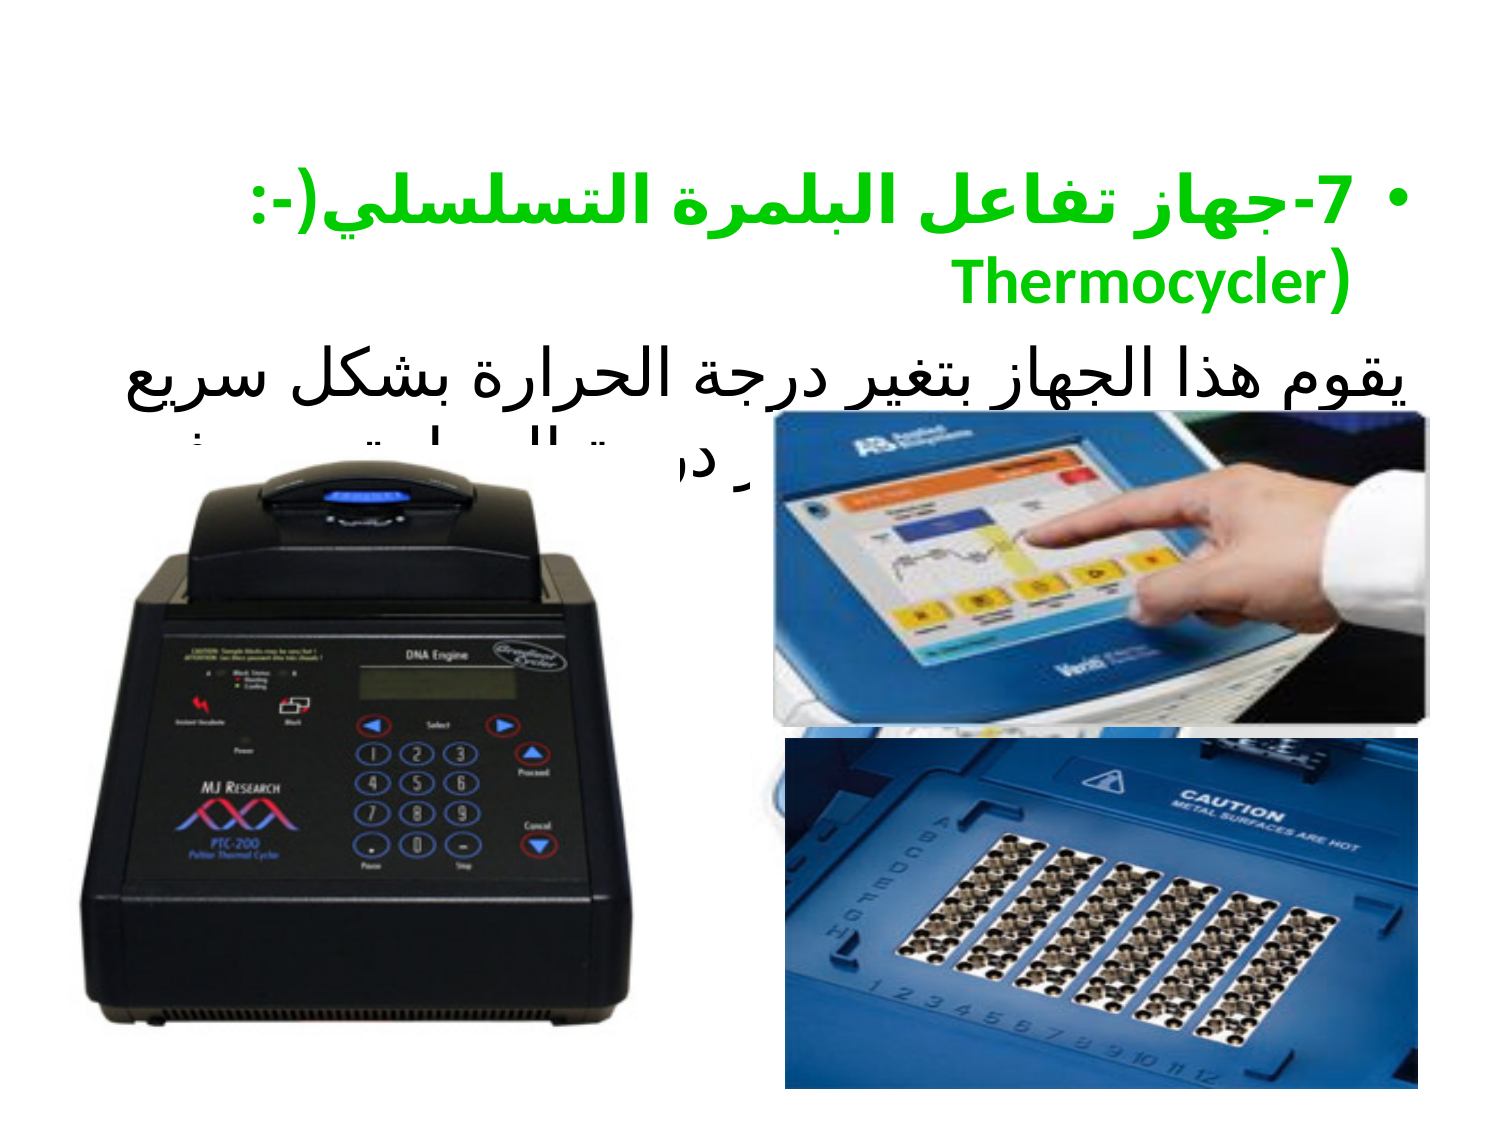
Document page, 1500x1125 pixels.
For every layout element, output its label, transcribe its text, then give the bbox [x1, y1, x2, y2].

picture [34, 433, 704, 1075]
list 7-جهاز تفاعل البلمرة التسلسلي(-:(Thermocycler يقوم هذا الجهاز بتغير درجة الحرارة بشكل سريع و دقيق و متتالي لأن تغير درجة الحرارة مهم في عمليه التضاعف. [75, 149, 1425, 892]
picture [749, 409, 1430, 1089]
